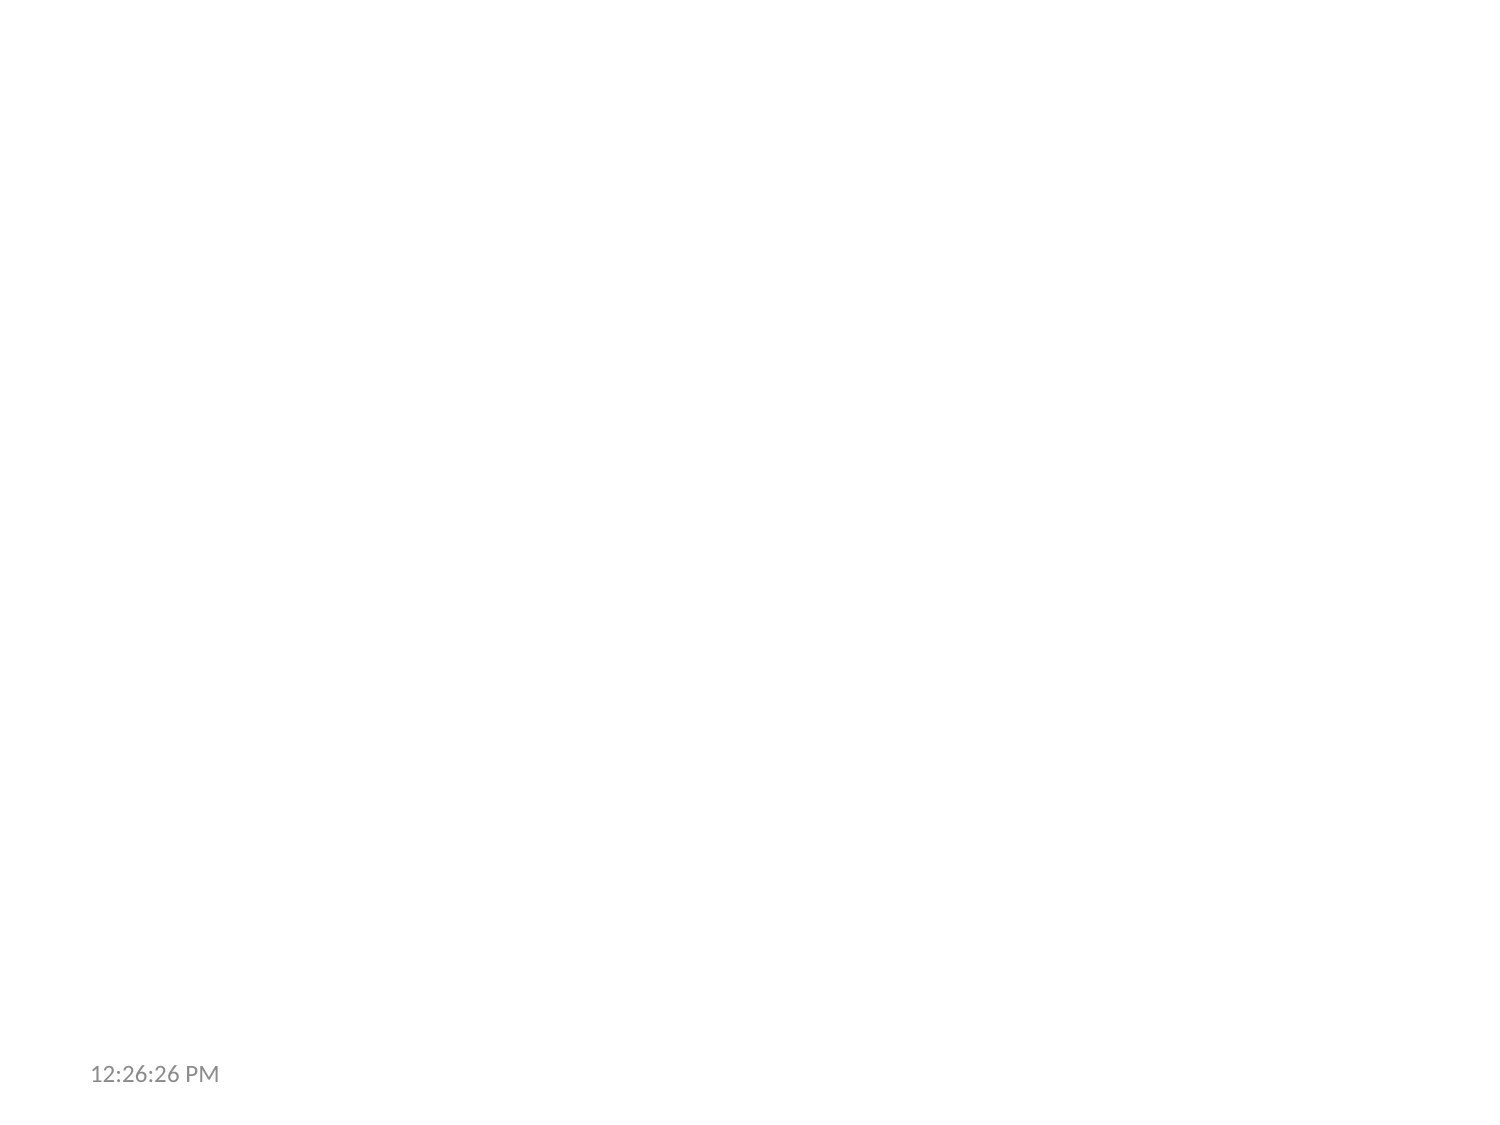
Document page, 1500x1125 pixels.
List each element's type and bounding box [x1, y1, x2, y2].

slide_number [75, 1042, 425, 1103]
